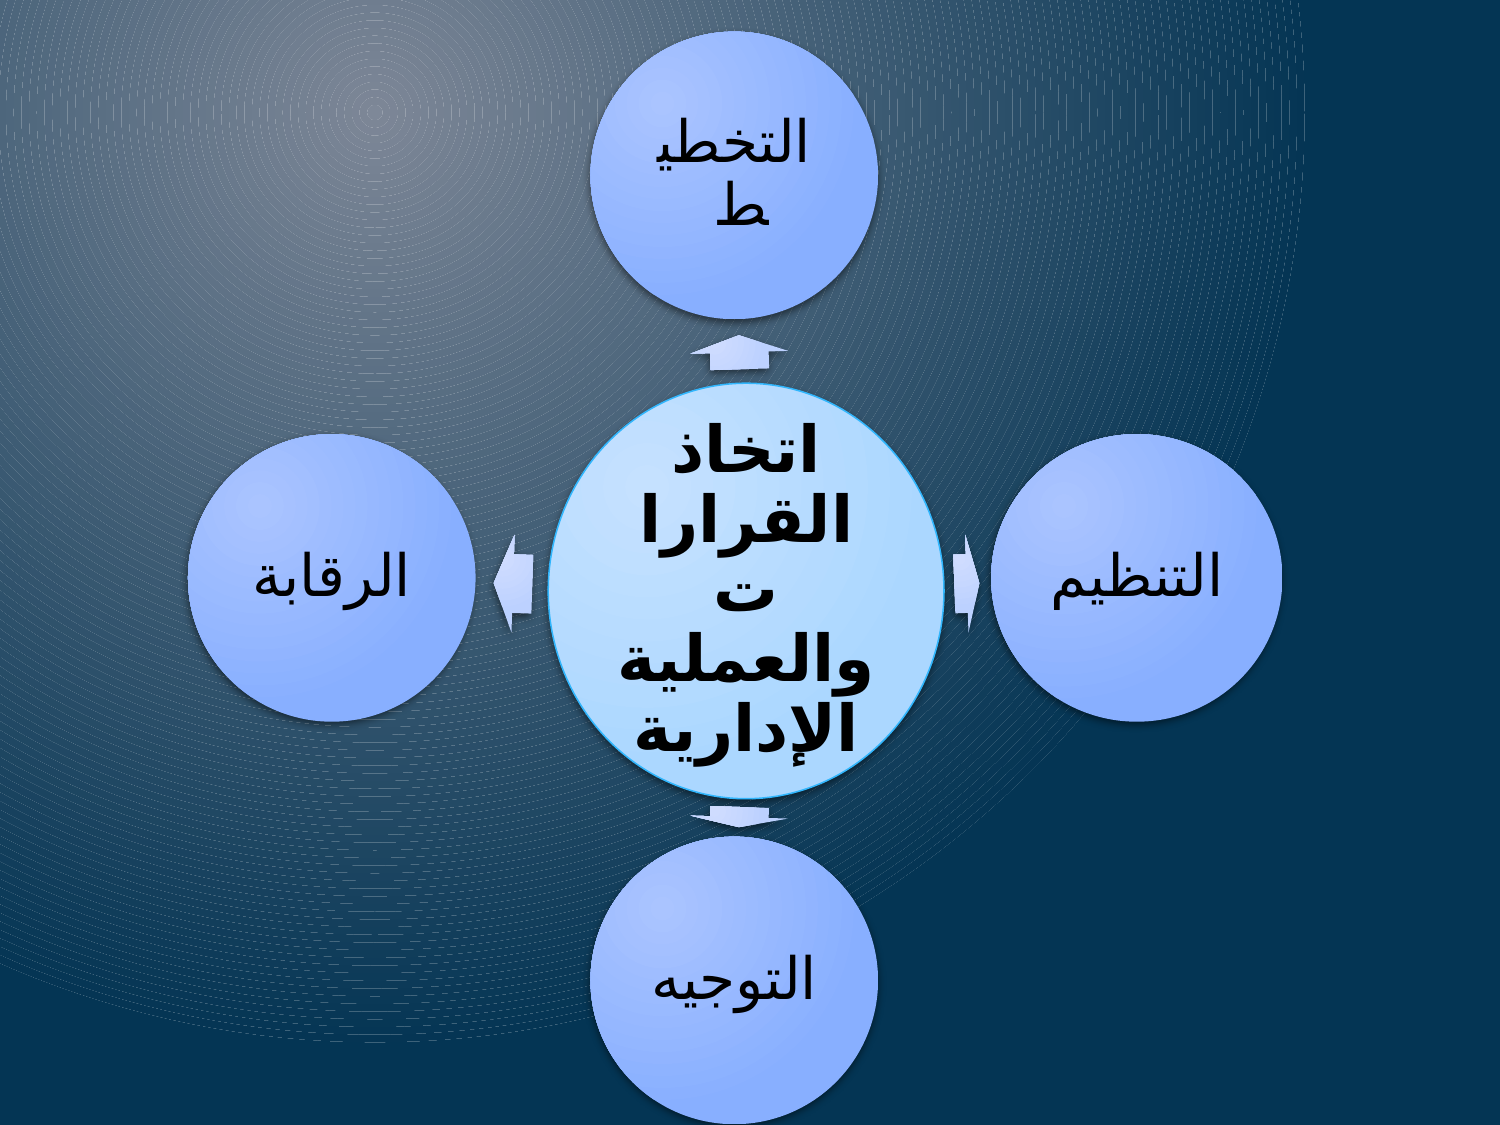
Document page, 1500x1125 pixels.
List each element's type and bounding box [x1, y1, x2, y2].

text_box [0, 30, 1471, 1125]
